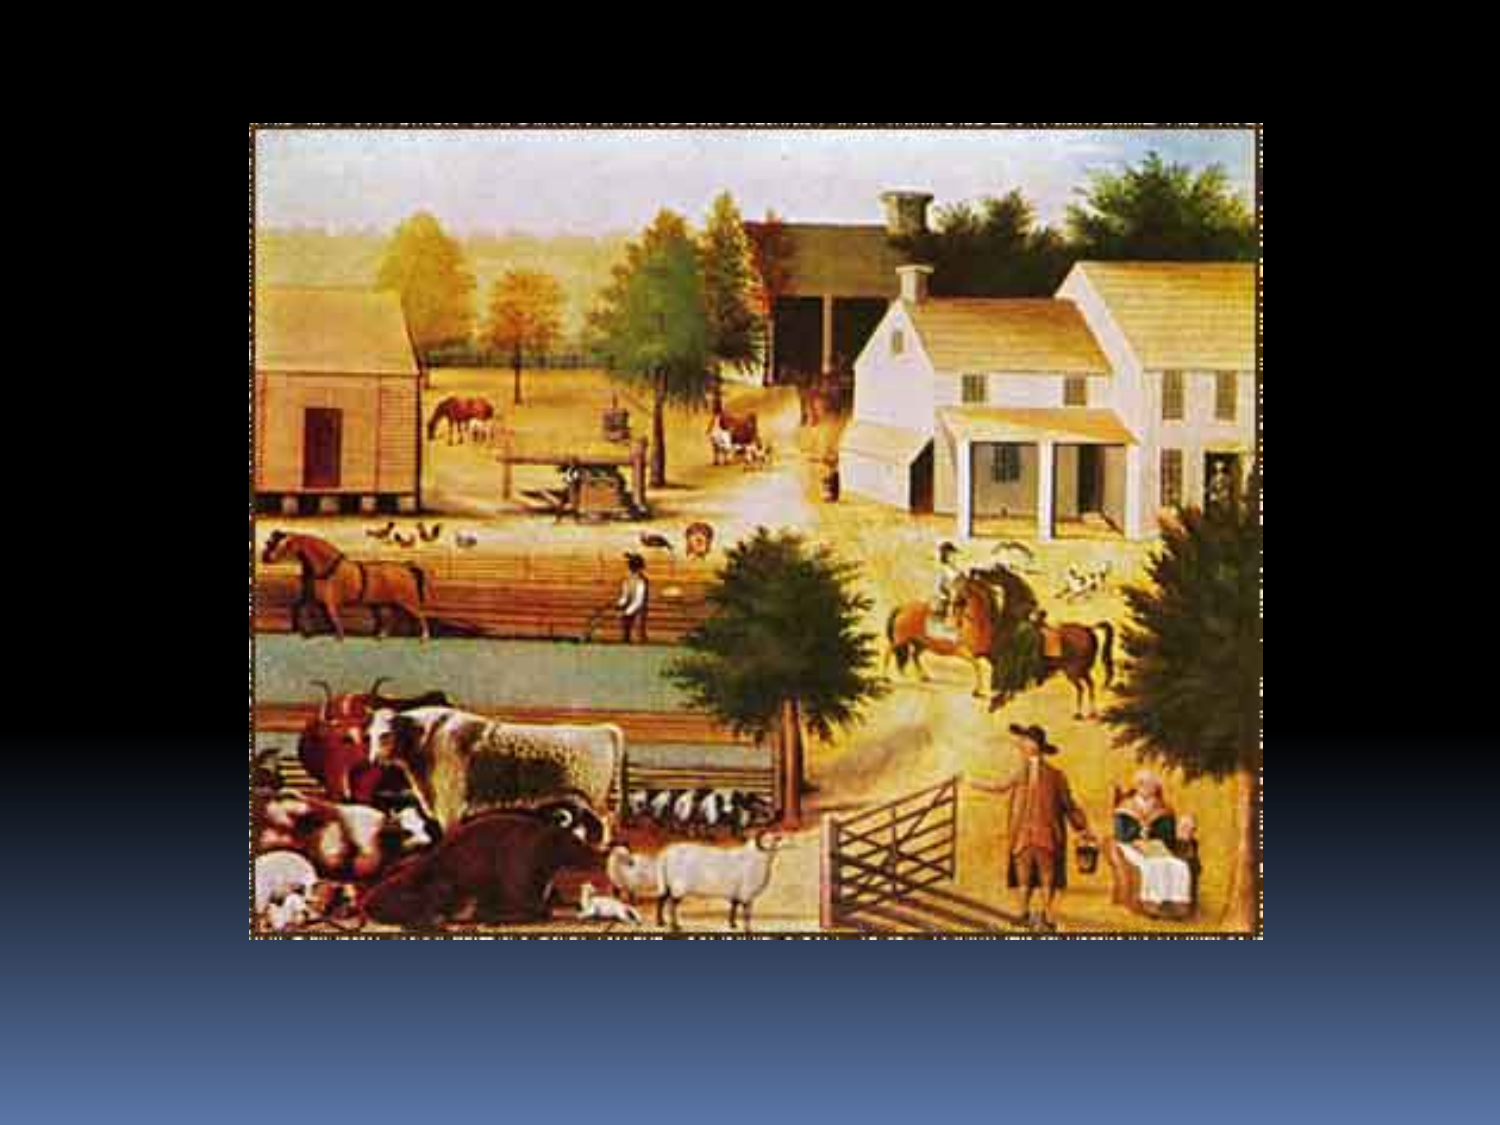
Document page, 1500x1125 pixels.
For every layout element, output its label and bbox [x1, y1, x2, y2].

picture [249, 123, 1263, 940]
